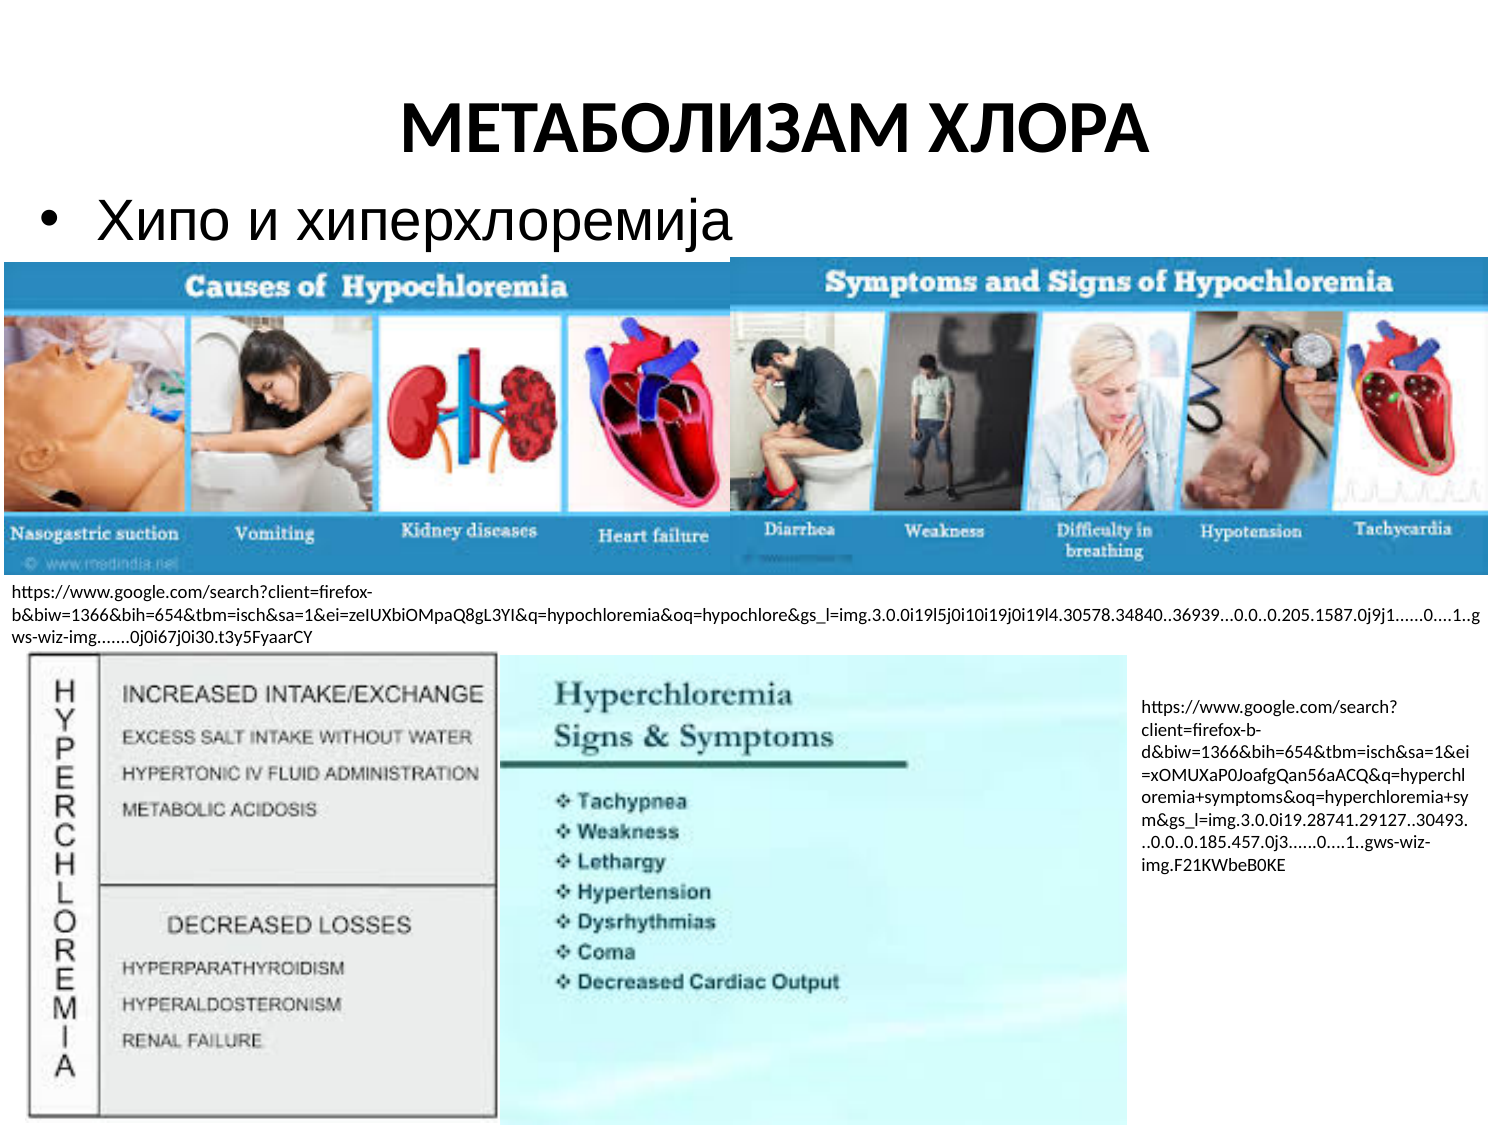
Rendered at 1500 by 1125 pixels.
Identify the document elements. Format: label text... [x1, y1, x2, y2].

picture [25, 649, 1127, 1125]
list Хипо и хиперхлоремија [24, 174, 1500, 1088]
picture [4, 257, 1488, 576]
text_box МЕТАБОЛИЗАМ ХЛОРА [137, 62, 1413, 175]
text_box https://www.google.com/search?client=firefox-b&biw=1366&bih=654&tbm=isch&sa=1&ei=zeIUXbiOMpaQ8gL3YI&q=hypochloremia&oq=hypochlore&gs_l=img.3.0.0i19l5j0i10i19j0i19l4.30578.34840..36939...0.0..0.205.1587.0j9j1......0....1..gws-wiz-img.......0j0i67j0i30.t3y5FyaarCY [0, 572, 1497, 655]
text_box https://www.google.com/search?client=firefox-b-d&biw=1366&bih=654&tbm=isch&sa=1&ei=xOMUXaP0JoafgQan56aACQ&q=hyperchloremia+symptoms&oq=hyperchloremia+sym&gs_l=img.3.0.0i19.28741.29127..30493...0.0..0.185.457.0j3......0....1..gws-wiz-img.F21KWbeB0KE [1132, 687, 1488, 883]
